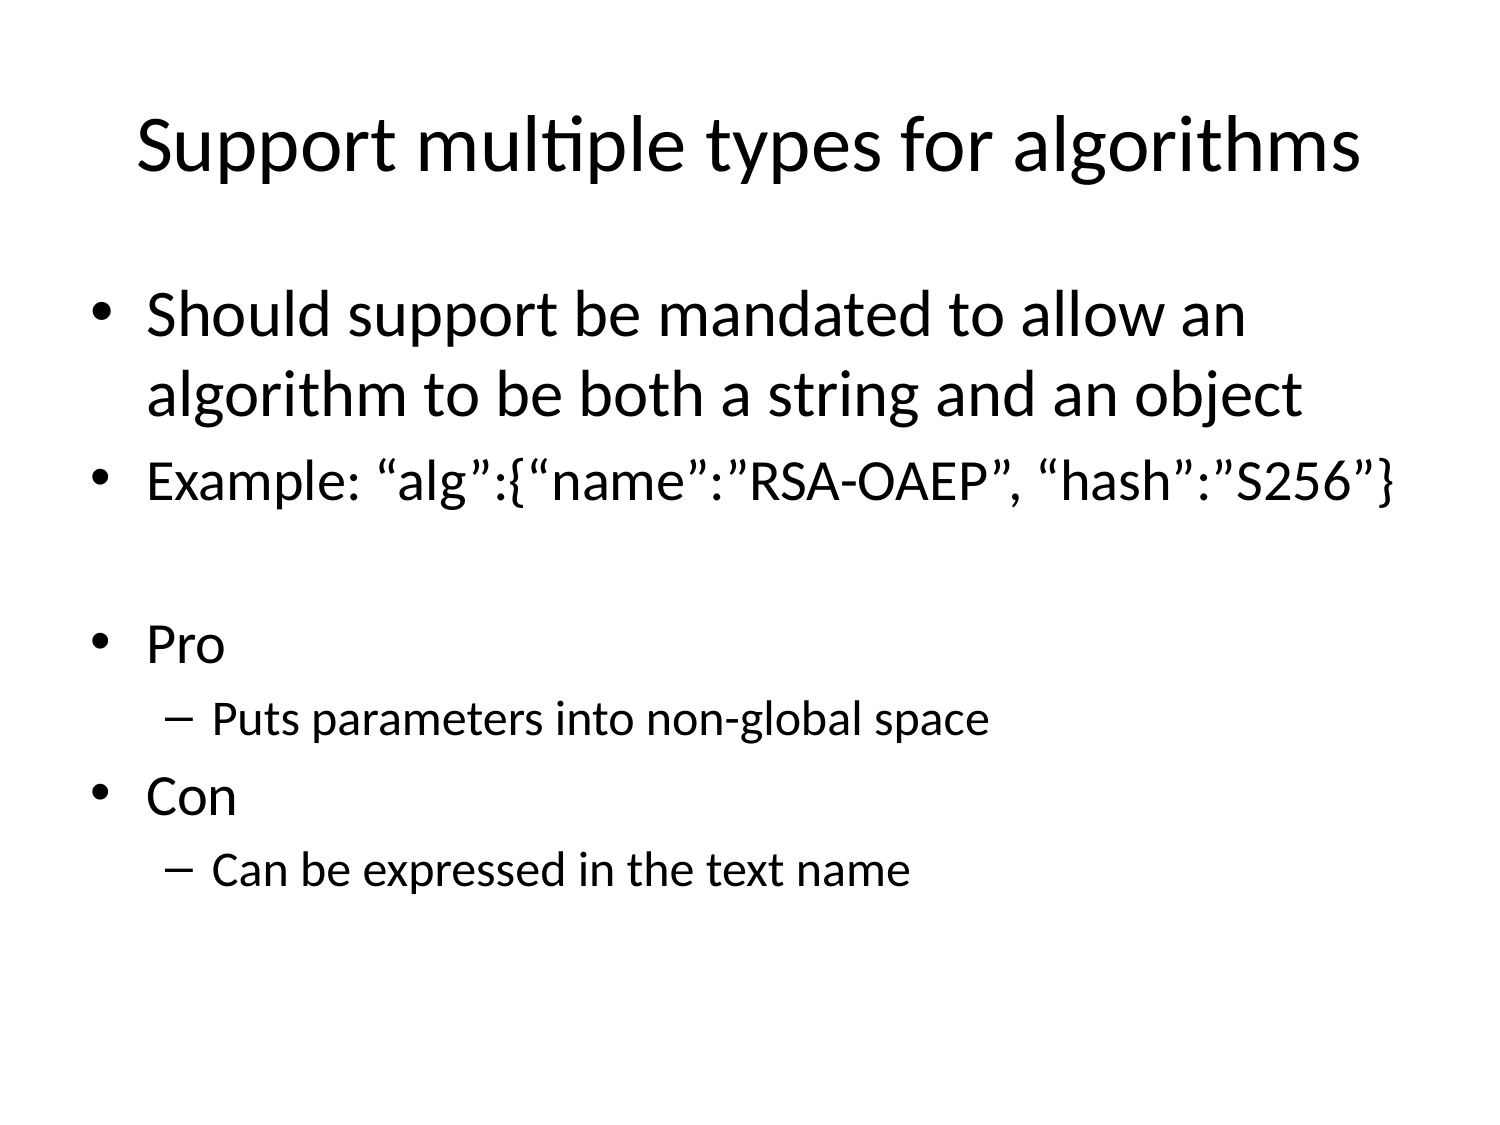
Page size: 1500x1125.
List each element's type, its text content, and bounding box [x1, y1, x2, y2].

title Support multiple types for algorithms [75, 45, 1425, 233]
list Should support be mandated to allow an algorithm to be both a string and an object Example: “alg”:{“name”:”RSA-OAEP”, “hash”:”S256”} Pro Puts parameters into non-global space Con Can be expressed in the text name [75, 262, 1425, 1005]
